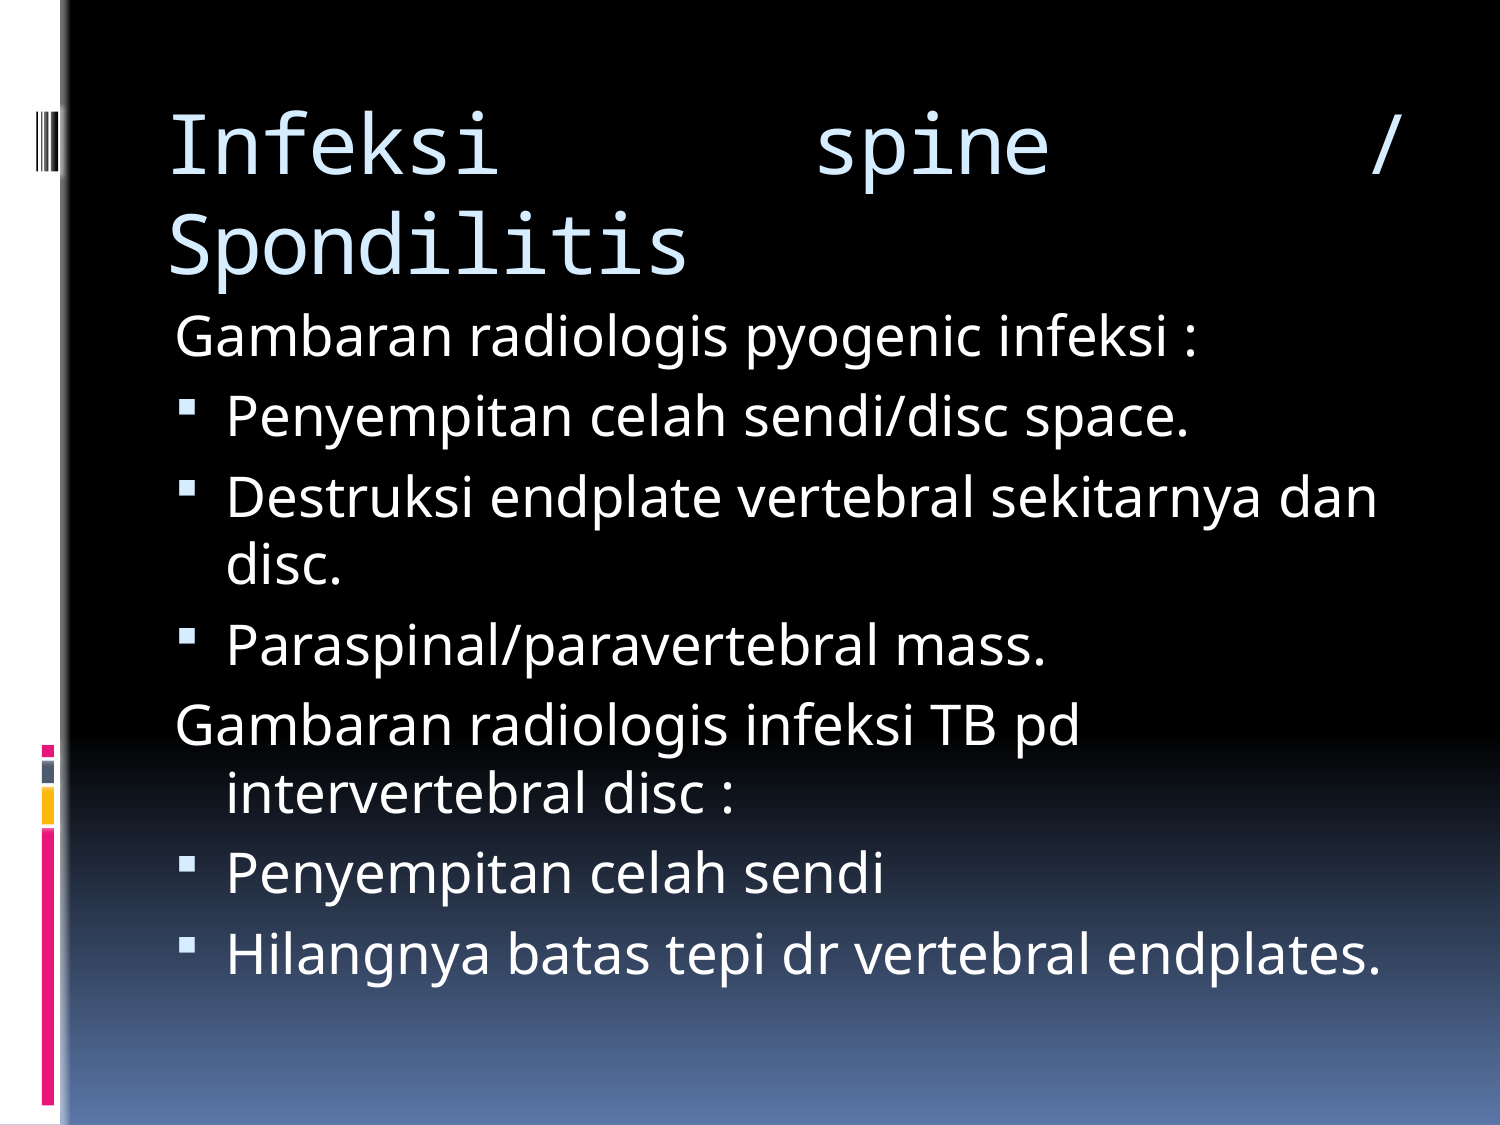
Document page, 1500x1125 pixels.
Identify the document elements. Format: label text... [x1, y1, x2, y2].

title Infeksi spine / Spondilitis [150, 83, 1425, 234]
list Gambaran radiologis pyogenic infeksi : Penyempitan celah sendi/disc space. Destruksi endplate vertebral sekitarnya dan disc. Paraspinal/paravertebral mass. Gambaran radiologis infeksi TB pd intervertebral disc : Penyempitan celah sendi Hilangnya batas tepi dr vertebral endplates. [150, 292, 1425, 1043]
